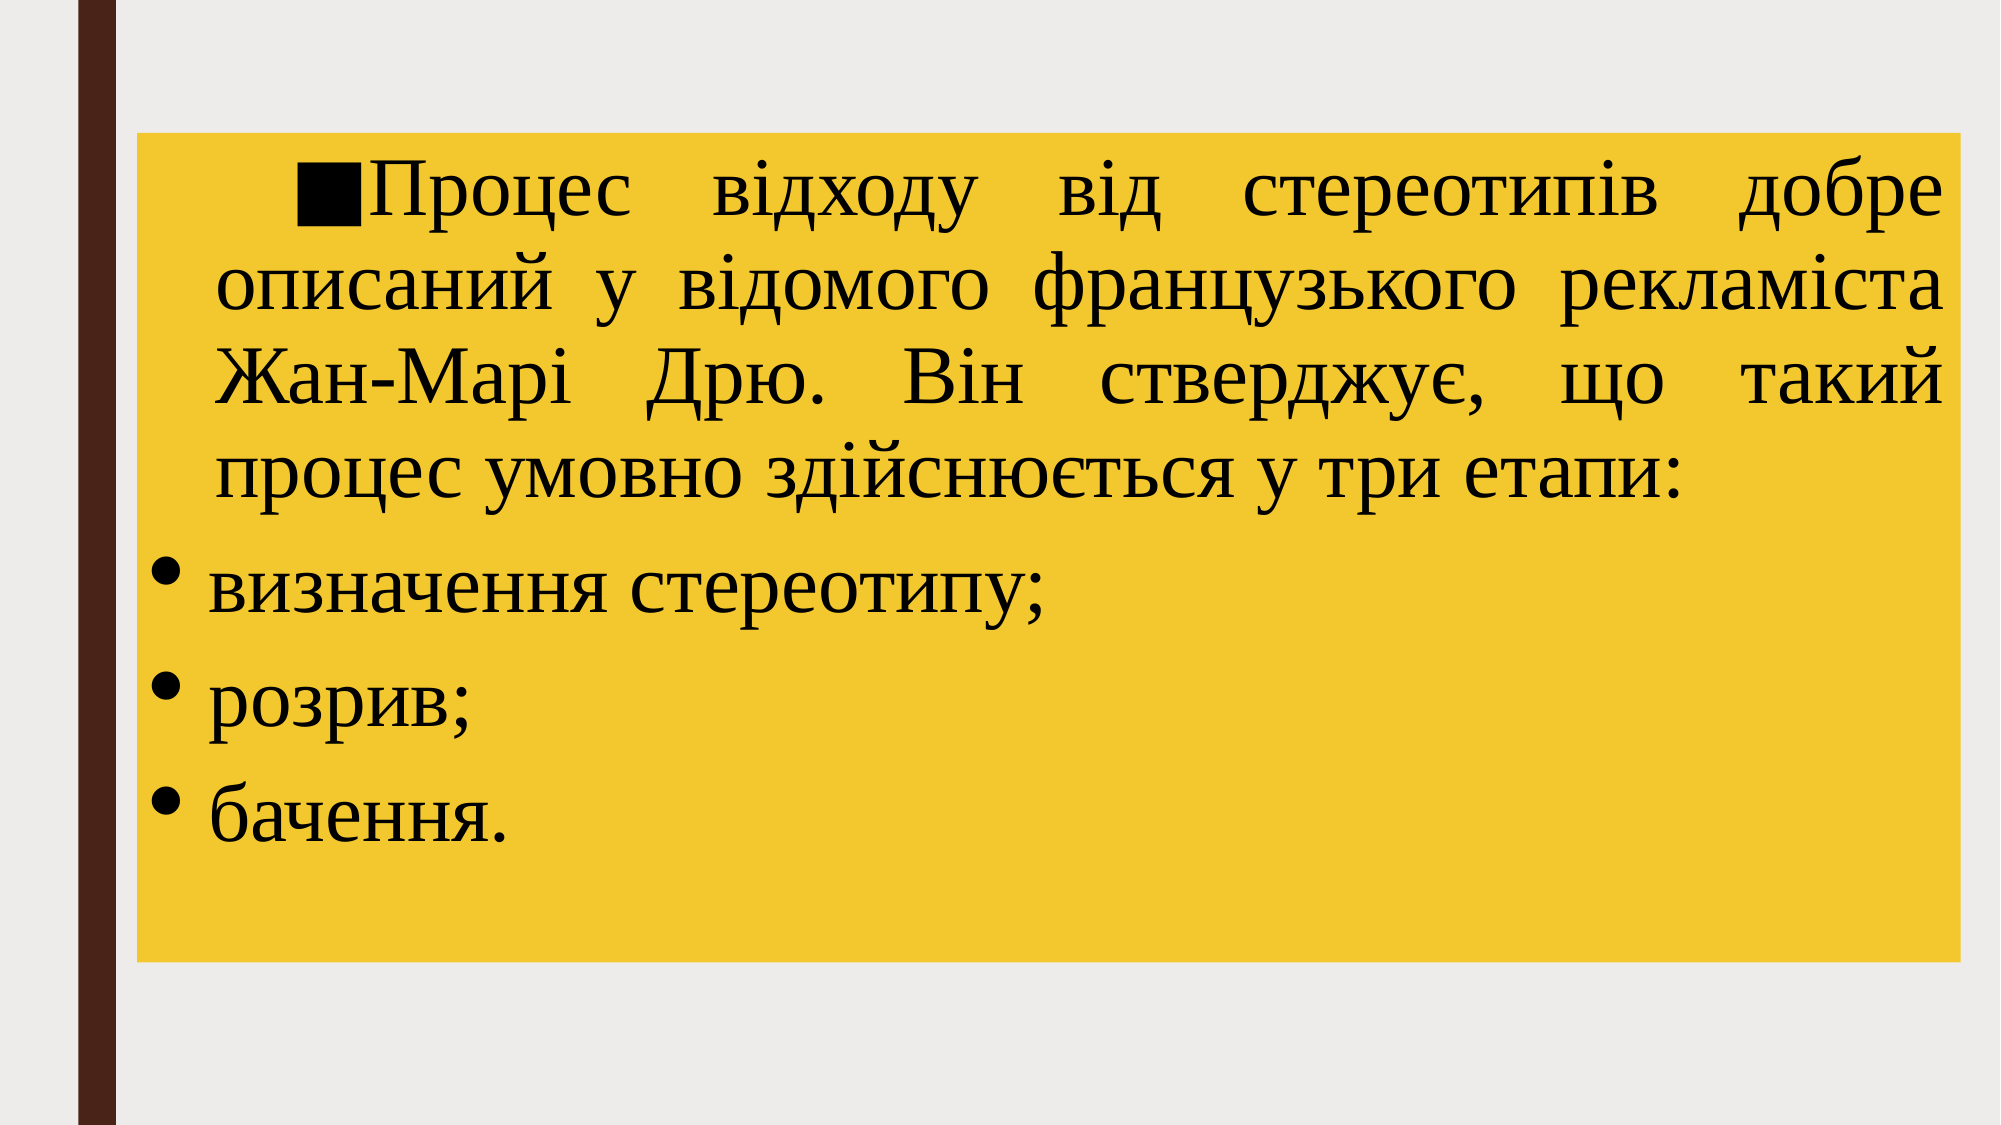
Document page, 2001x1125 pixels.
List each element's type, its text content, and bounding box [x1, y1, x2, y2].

list Процес відходу від стереотипів добре описаний у відомого французького рекламіста Жан-Марі Дрю. Він стверджує, що такий процес умовно здійснюється у три етапи: визначення стереотипу; розрив; бачення. [137, 132, 1961, 963]
